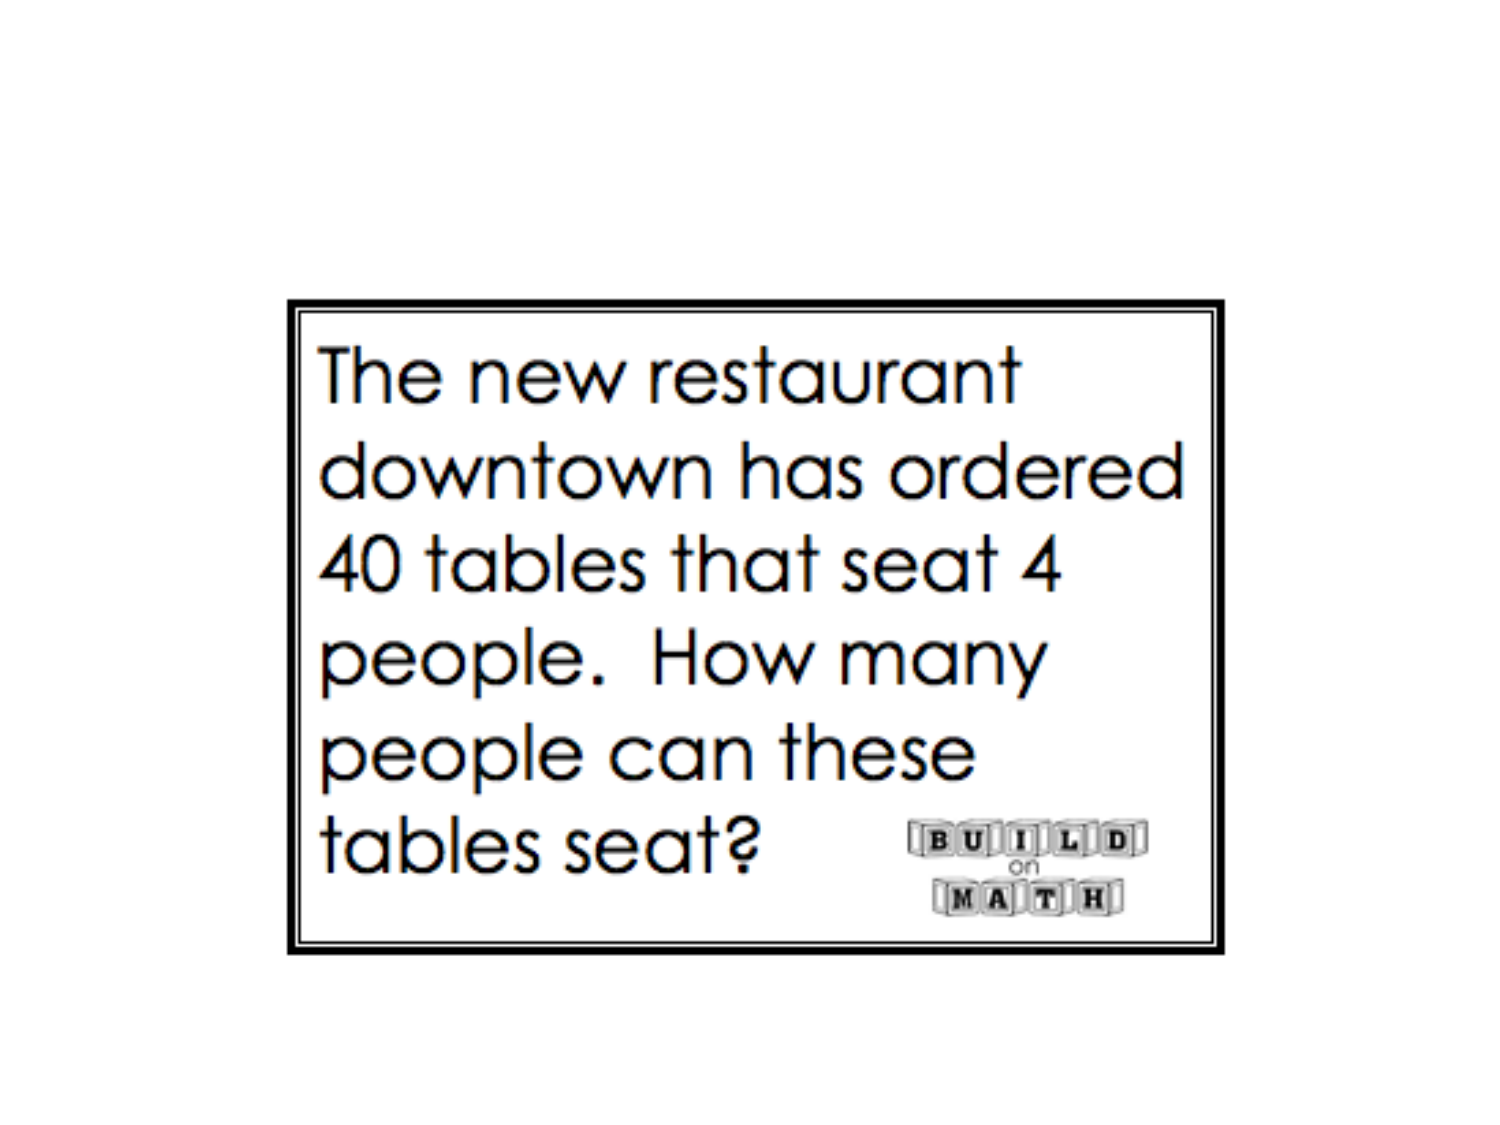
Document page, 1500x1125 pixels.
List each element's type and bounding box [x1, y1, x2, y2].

list [74, 262, 1426, 1006]
